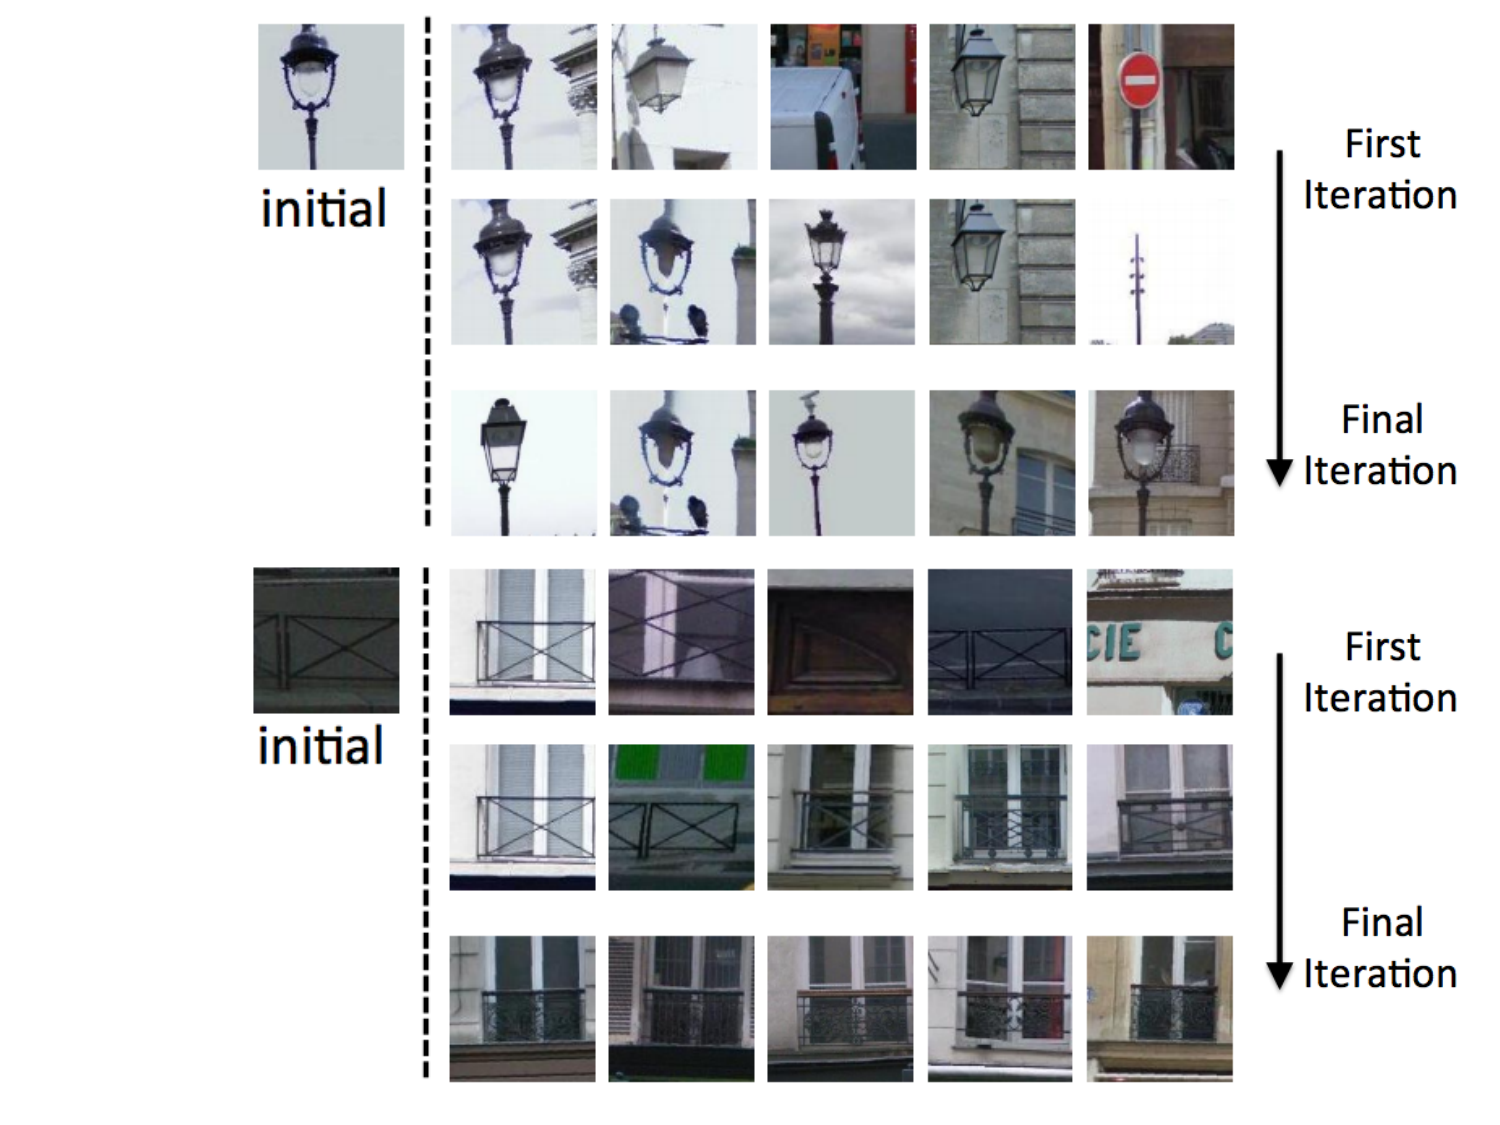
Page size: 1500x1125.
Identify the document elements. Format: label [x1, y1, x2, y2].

picture [1258, 608, 1468, 1012]
picture [244, 12, 1468, 1097]
